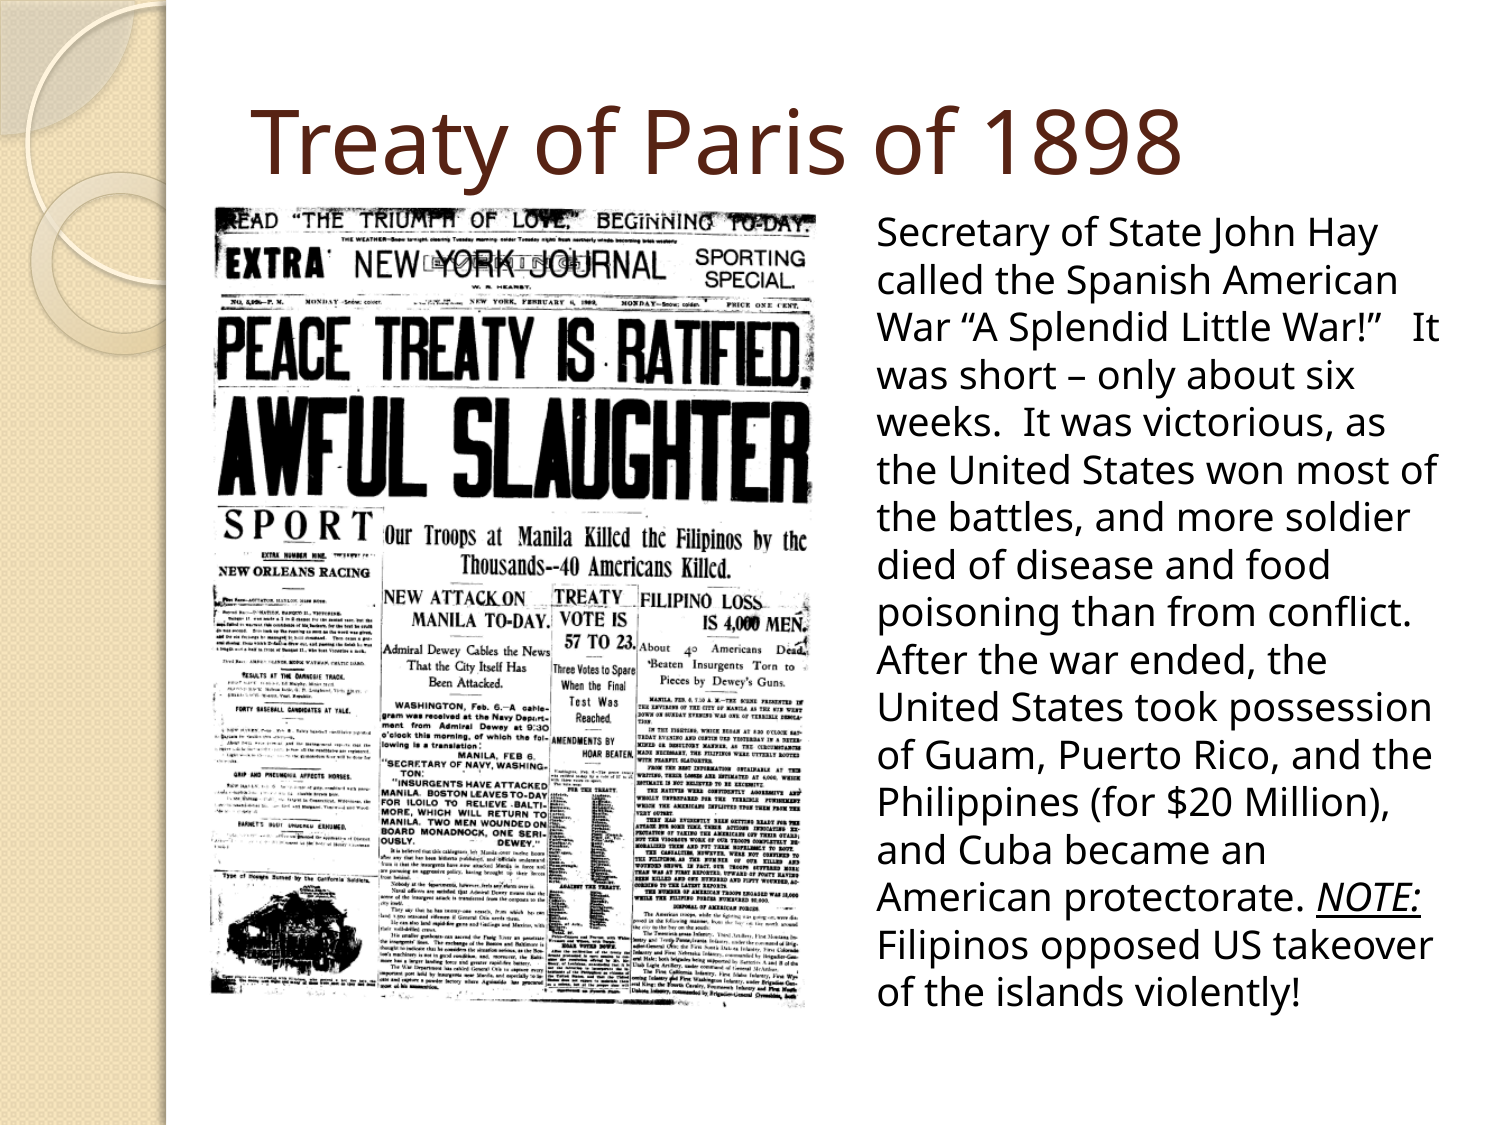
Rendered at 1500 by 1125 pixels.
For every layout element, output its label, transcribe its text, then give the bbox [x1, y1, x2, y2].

title Treaty of Paris of 1898 [235, 45, 1466, 233]
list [208, 199, 825, 1016]
list Secretary of State John Hay called the Spanish American War “A Splendid Little War!” It was short – only about six weeks. It was victorious, as the United States won most of the battles, and more soldier died of disease and food poisoning than from conflict. After the war ended, the United States took possession of Guam, Puerto Rico, and the Philippines (for $20 Million), and Cuba became an American protectorate. NOTE: Filipinos opposed US takeover of the islands violently! [849, 200, 1463, 1038]
